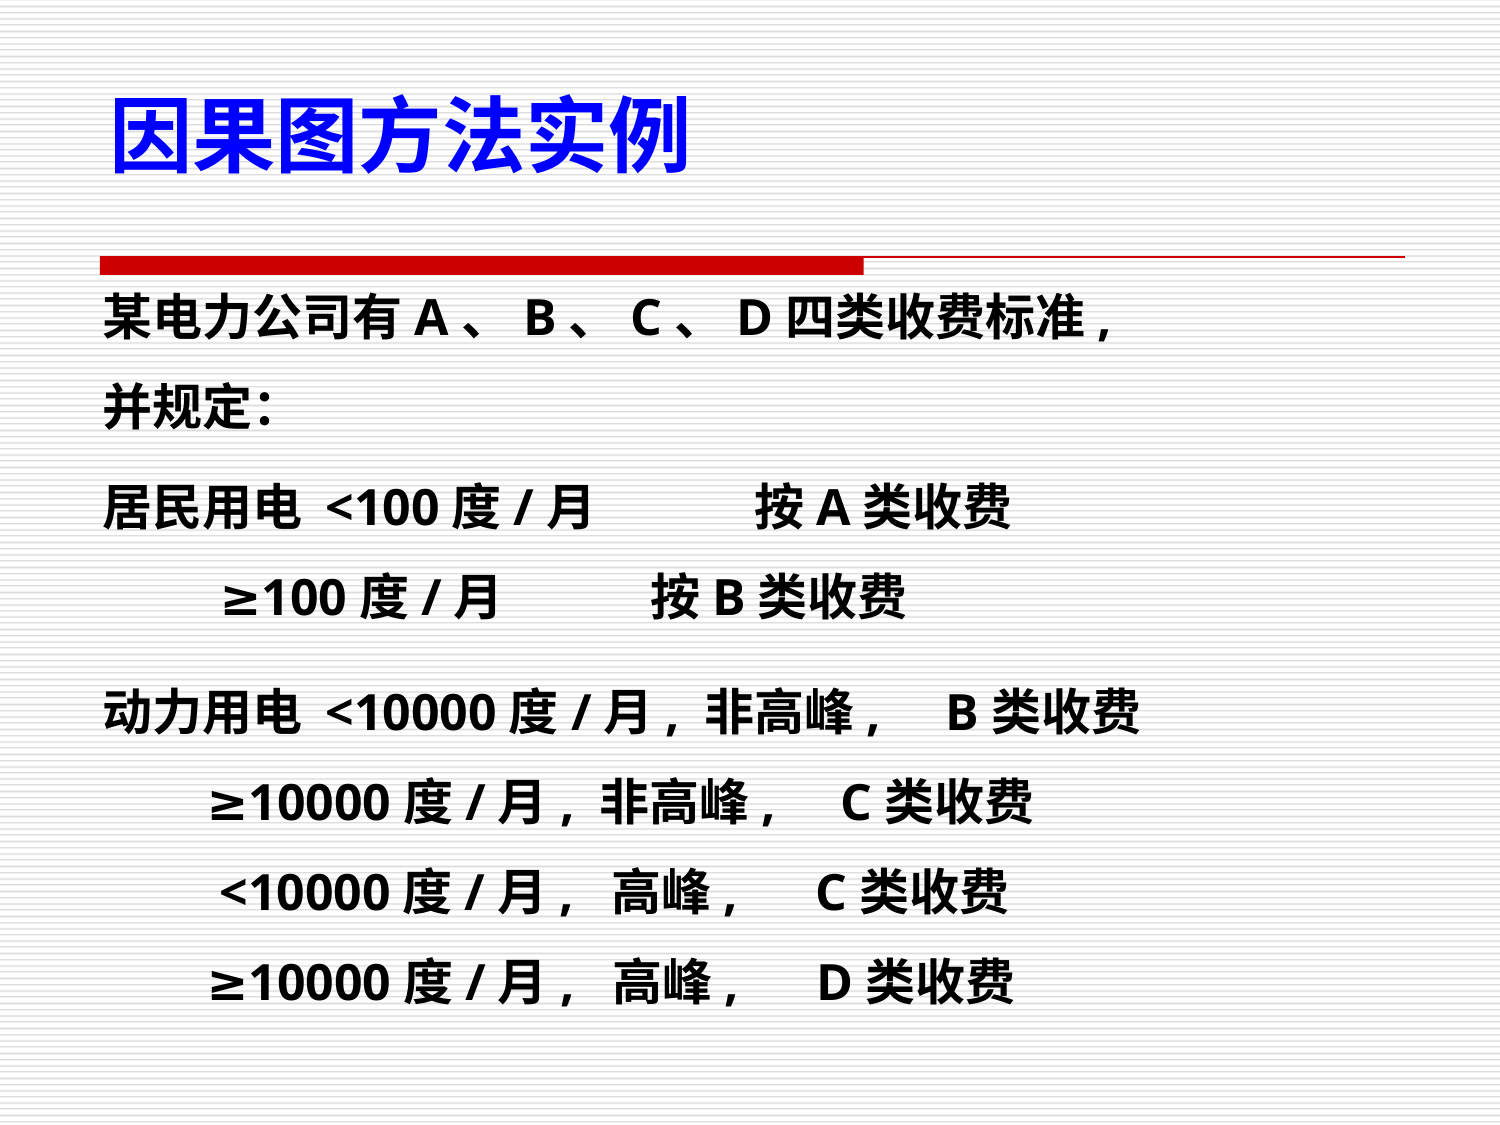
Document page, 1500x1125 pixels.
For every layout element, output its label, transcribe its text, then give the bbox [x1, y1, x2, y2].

text_box 某电力公司有A、B、C、D四类收费标准, 并规定： 居民用电 <100度/月 按A类收费 ≥100度/月 按B类收费 动力用电 <10000度/月, 非高峰, B类收费 ≥10000度/月, 非高峰, C类收费 <10000度/月, 高峰, C类收费 ≥10000度/月, 高峰, D类收费 [87, 278, 1500, 1089]
text_box 因果图方法实例 [94, 75, 707, 190]
picture [0, 0, 1500, 1125]
